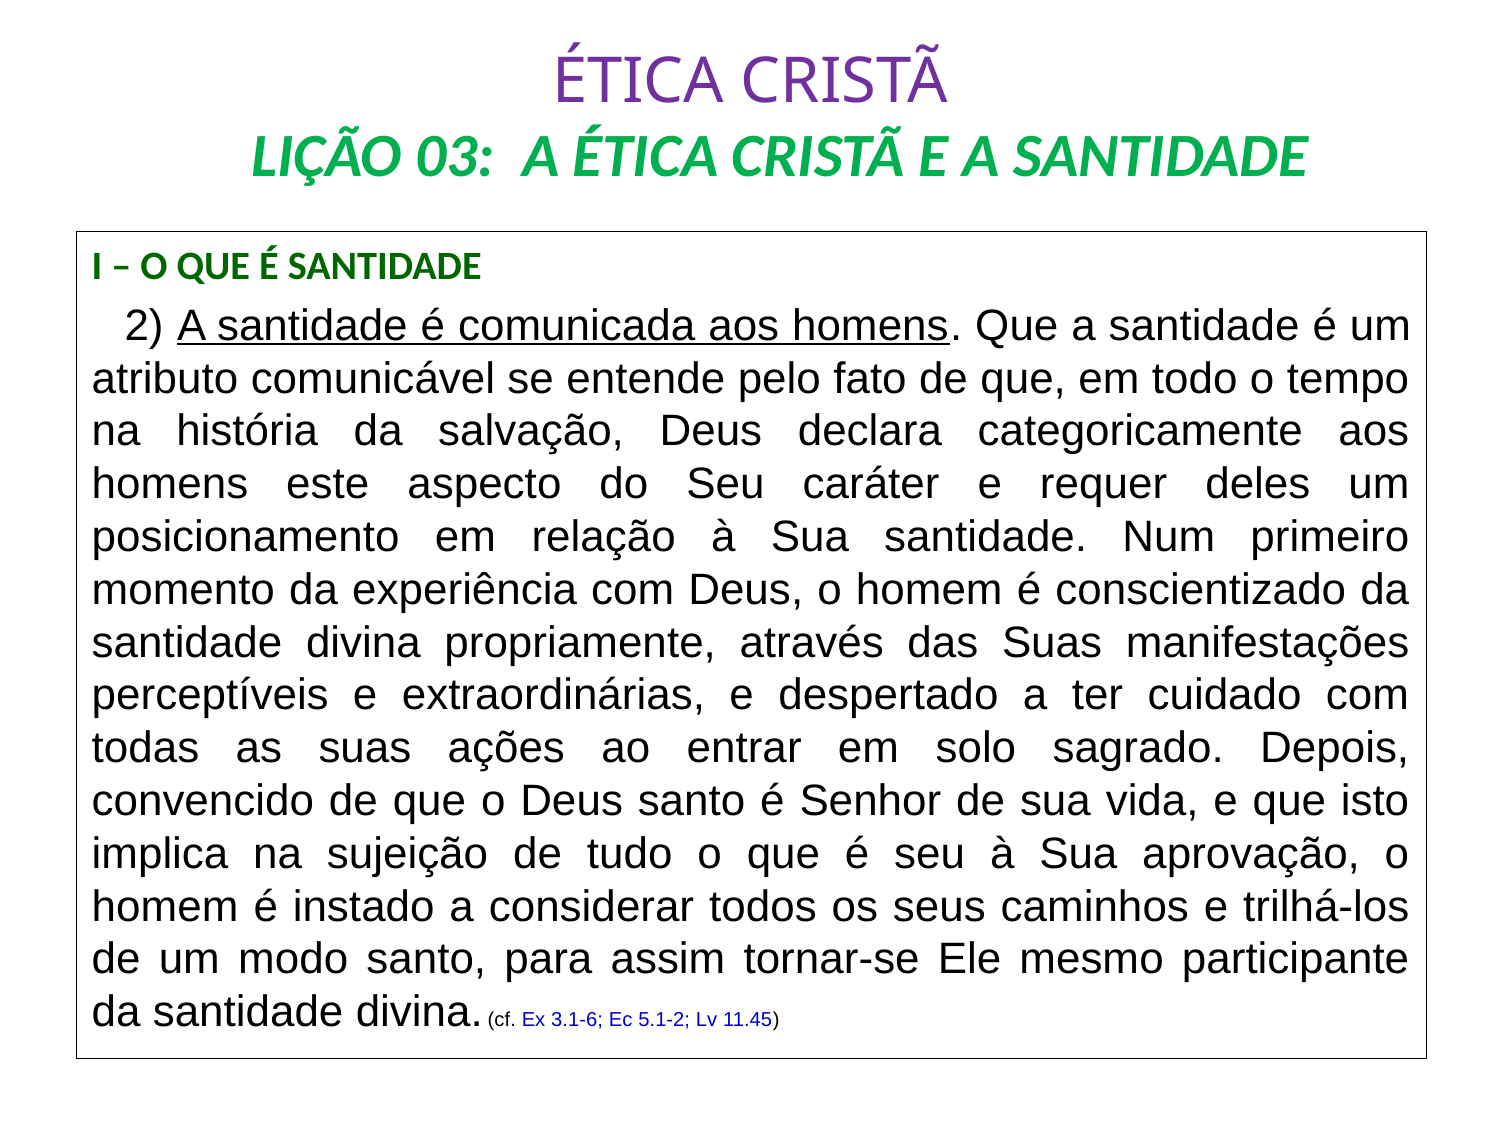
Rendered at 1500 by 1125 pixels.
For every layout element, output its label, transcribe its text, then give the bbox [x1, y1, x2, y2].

title ÉTICA CRISTÃ LIÇÃO 03: A ÉTICA CRISTÃ E A SANTIDADE [75, 30, 1425, 197]
list I – O QUE É SANTIDADE 2) A santidade é comunicada aos homens. Que a santidade é um atributo comunicável se entende pelo fato de que, em todo o tempo na história da salvação, Deus declara categoricamente aos homens este aspecto do Seu caráter e requer deles um posicionamento em relação à Sua santidade. Num primeiro momento da experiência com Deus, o homem é conscientizado da santidade divina propriamente, através das Suas manifestações perceptíveis e extraordinárias, e despertado a ter cuidado com todas as suas ações ao entrar em solo sagrado. Depois, convencido de que o Deus santo é Senhor de sua vida, e que isto implica na sujeição de tudo o que é seu à Sua aprovação, o homem é instado a considerar todos os seus caminhos e trilhá-los de um modo santo, para assim tornar-se Ele mesmo participante da santidade divina. (cf. Ex 3.1-6; Ec 5.1-2; Lv 11.45) [76, 231, 1427, 1059]
